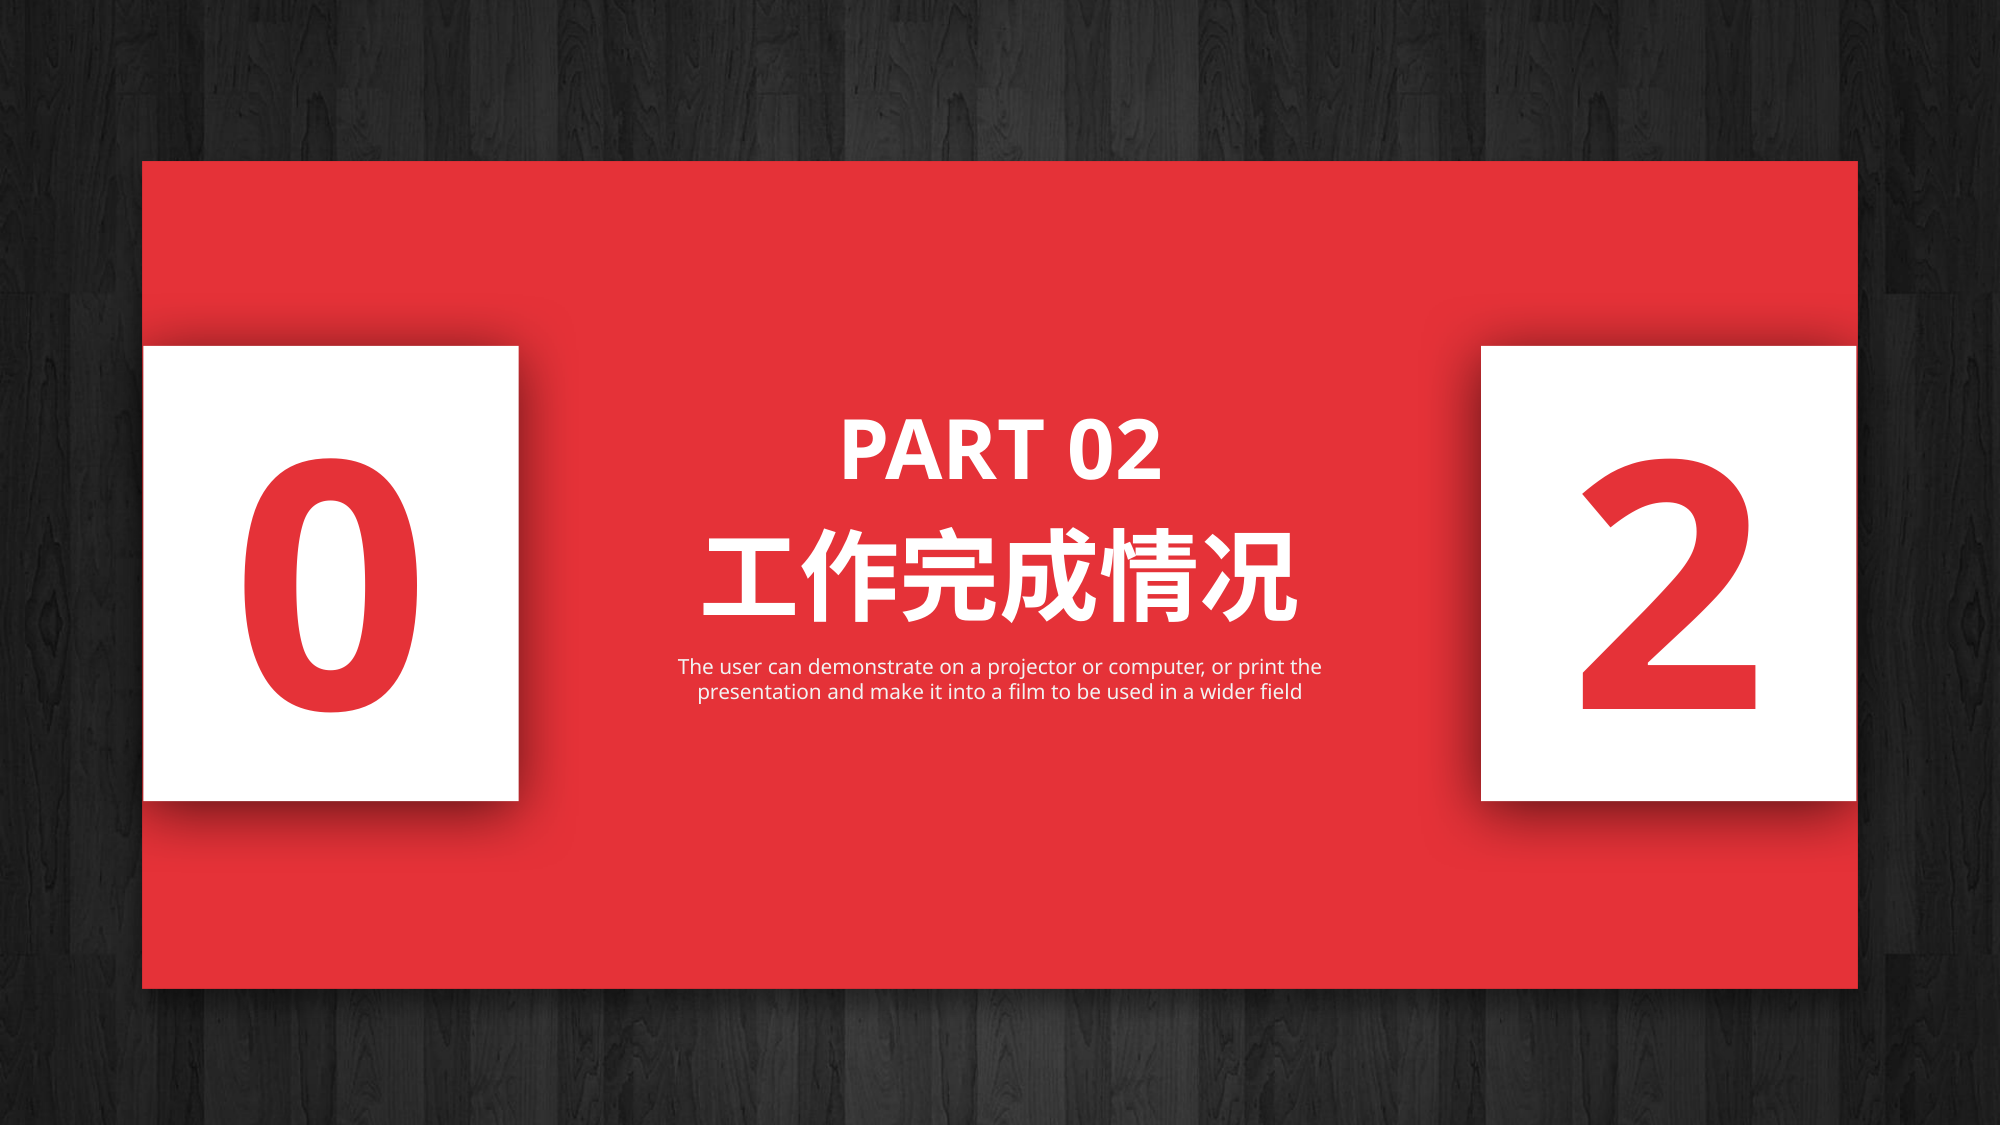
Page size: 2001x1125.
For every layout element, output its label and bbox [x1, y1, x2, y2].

text_box [519, 388, 1481, 713]
text_box [143, 345, 519, 802]
picture [0, 0, 2000, 1125]
text_box [1481, 345, 1857, 802]
